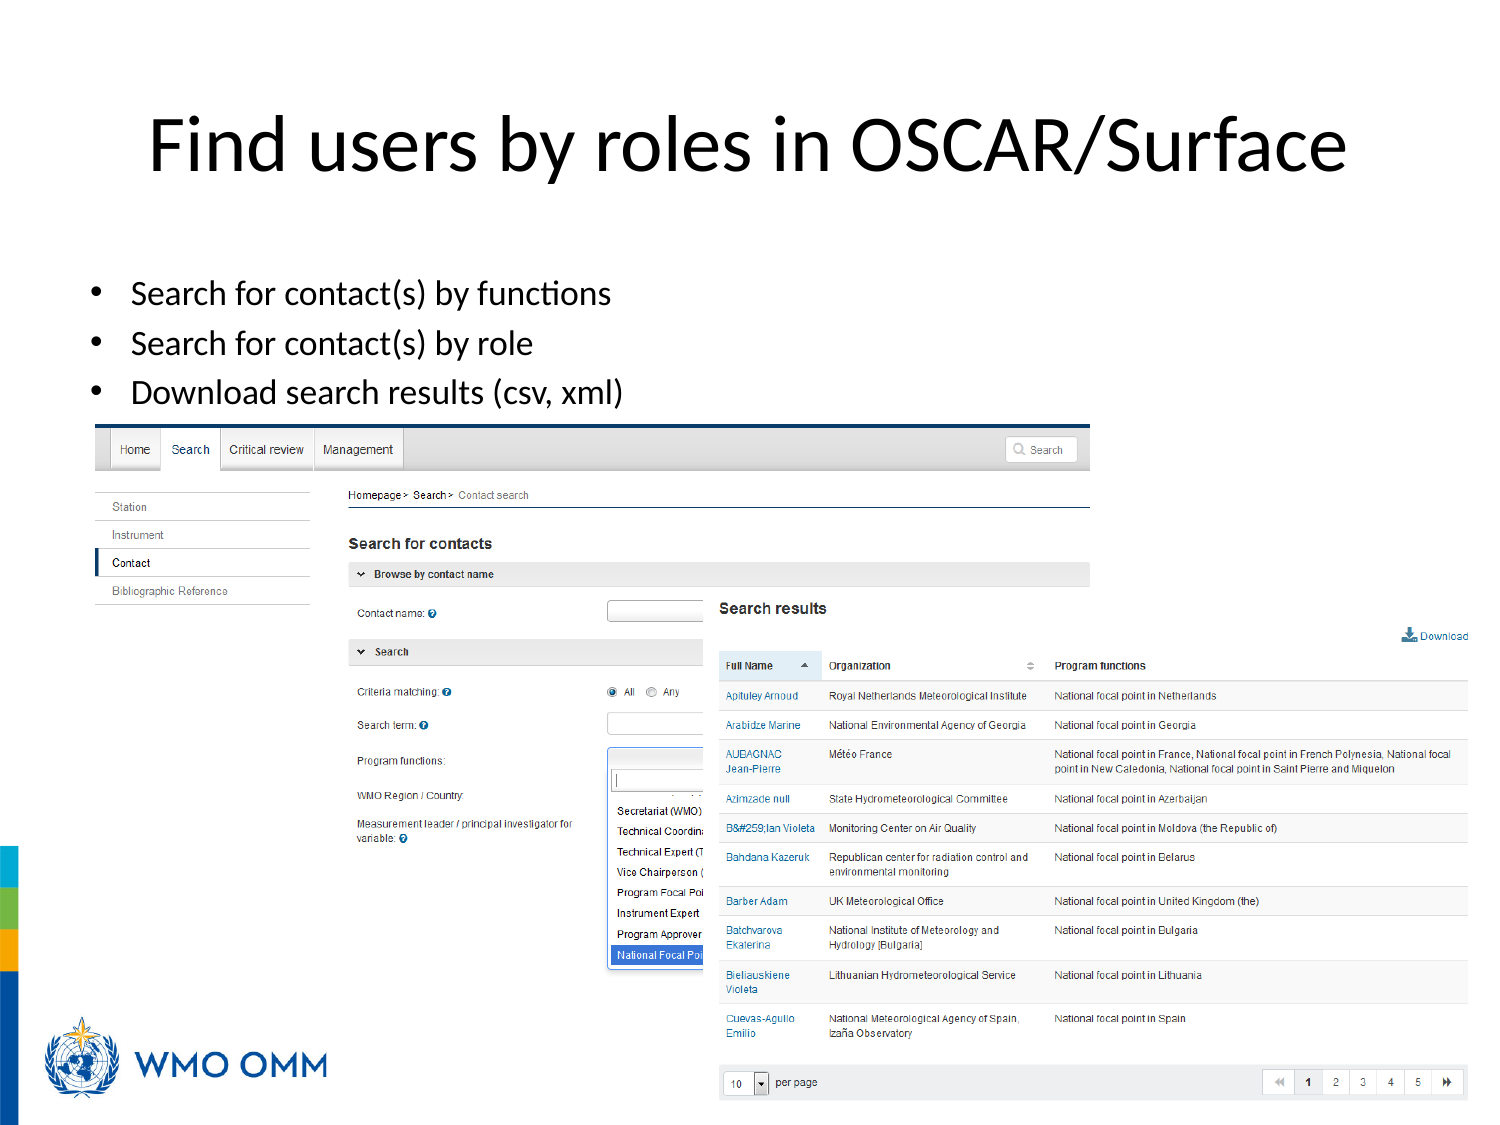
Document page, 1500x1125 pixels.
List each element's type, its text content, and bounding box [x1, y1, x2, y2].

title Find users by roles in OSCAR/Surface [75, 45, 1425, 233]
picture [0, 420, 1480, 1125]
list Search for contact(s) by functions Search for contact(s) by role Download search results (csv, xml) [75, 262, 1425, 421]
